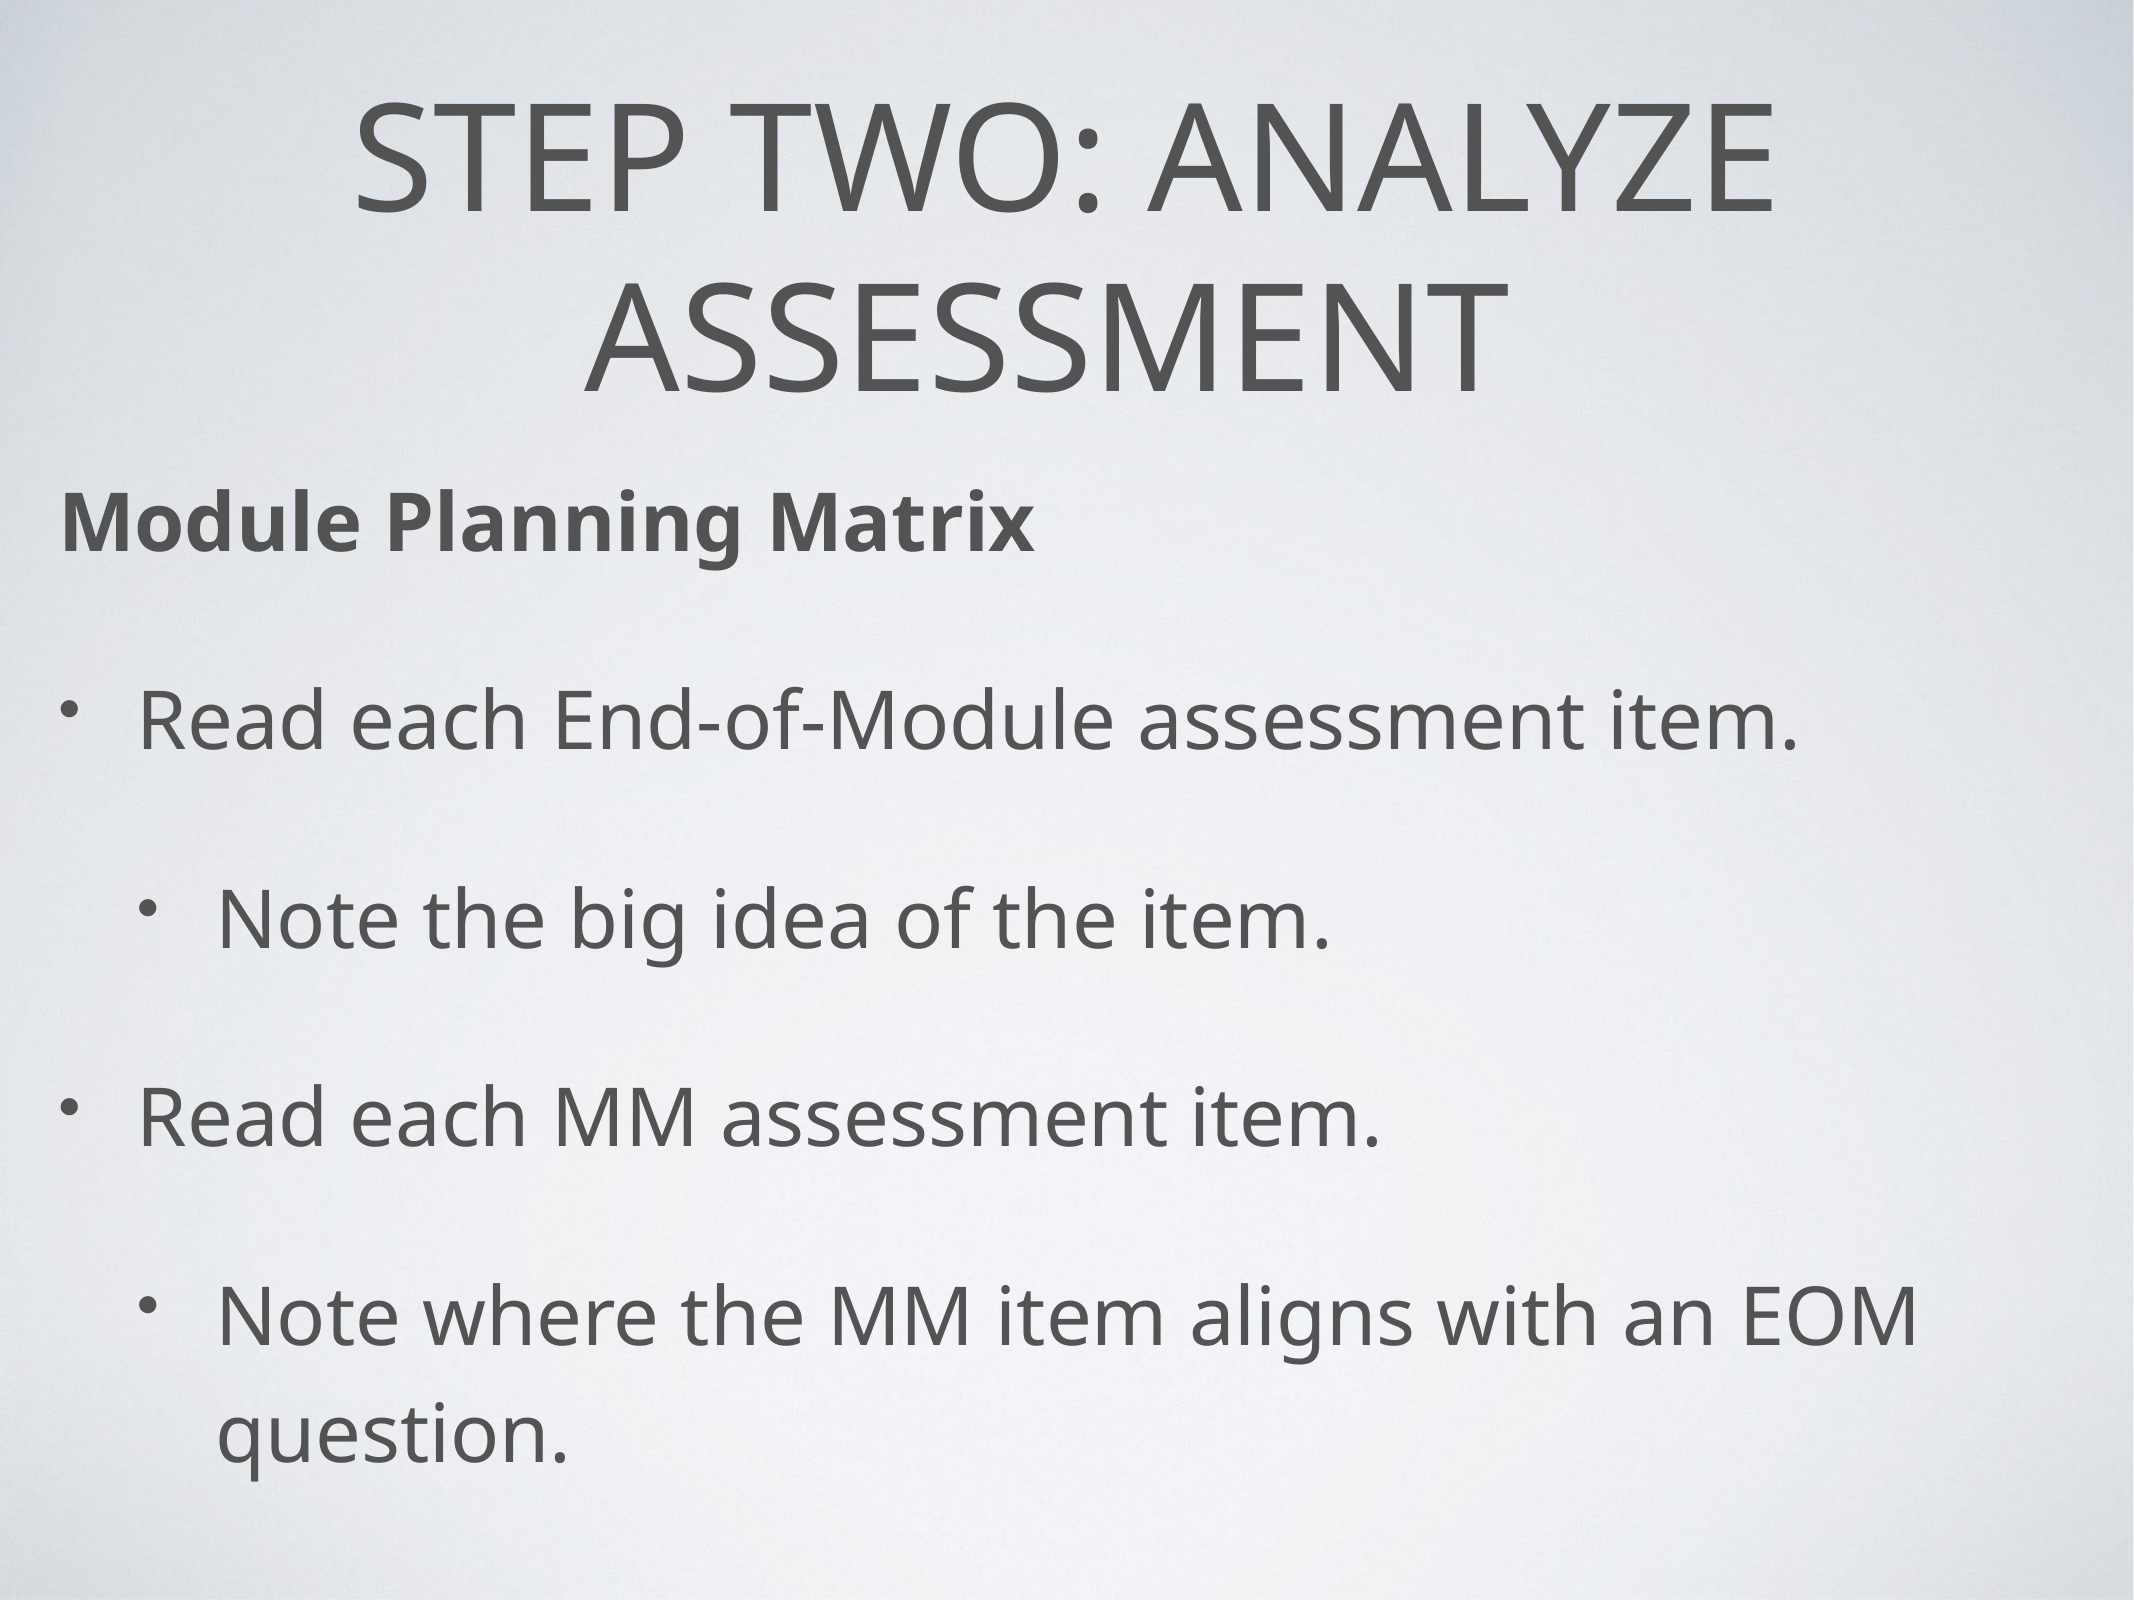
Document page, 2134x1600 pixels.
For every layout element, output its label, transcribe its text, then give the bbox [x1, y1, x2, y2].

title Step two: Analyze Assessment [57, 41, 2076, 443]
picture [0, 0, 2134, 1600]
list Module Planning Matrix Read each End-of-Module assessment item. Note the big idea of the item. Read each MM assessment item. Note where the MM item aligns with an EOM question. [57, 447, 2076, 1482]
